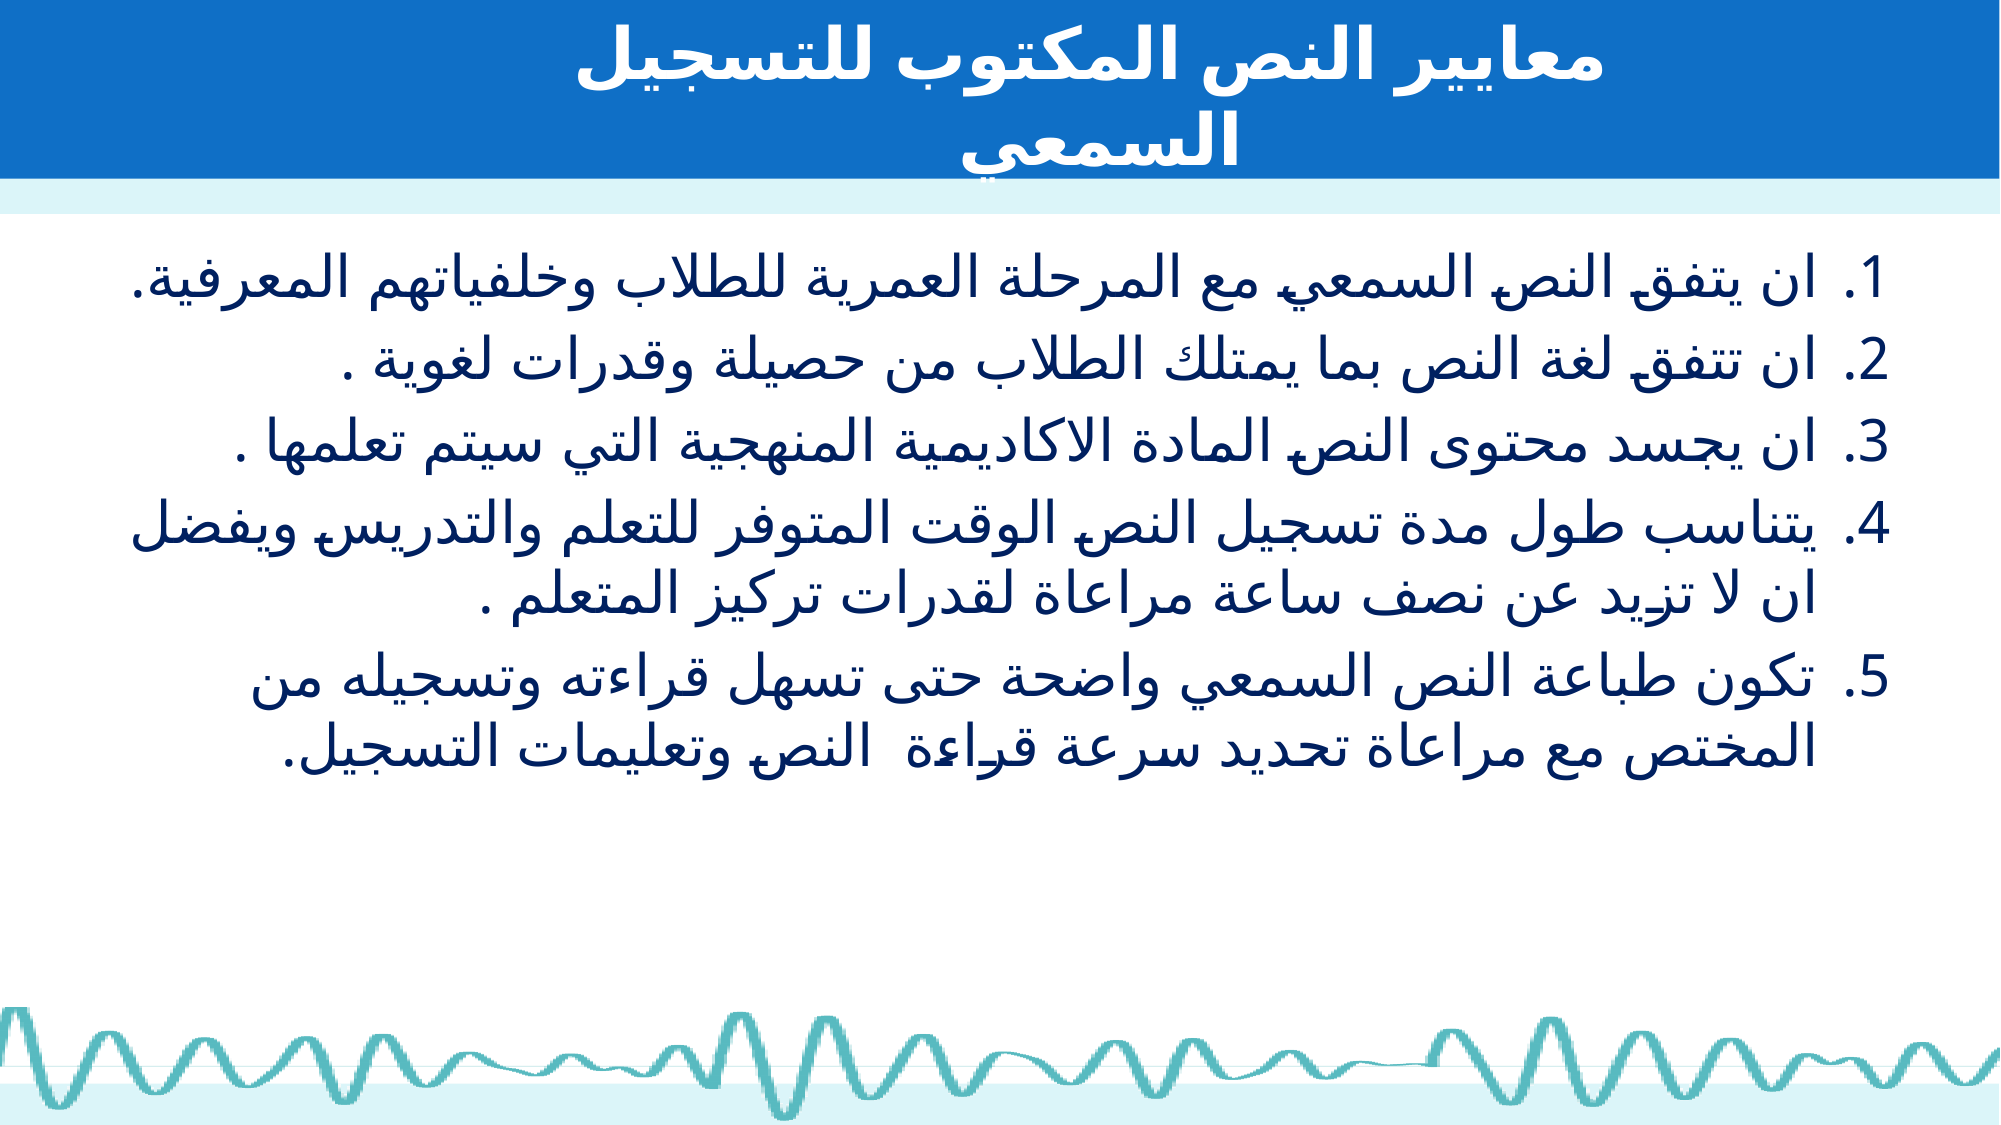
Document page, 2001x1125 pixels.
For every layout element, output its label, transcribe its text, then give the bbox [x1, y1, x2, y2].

list ان يتفق النص السمعي مع المرحلة العمرية للطلاب وخلفياتهم المعرفية. ان تتفق لغة النص بما يمتلك الطلاب من حصيلة وقدرات لغوية . ان يجسد محتوى النص المادة الاكاديمية المنهجية التي سيتم تعلمها . يتناسب طول مدة تسجيل النص الوقت المتوفر للتعلم والتدريس ويفضل ان لا تزيد عن نصف ساعة مراعاة لقدرات تركيز المتعلم . تكون طباعة النص السمعي واضحة حتى تسهل قراءته وتسجيله من المختص مع مراعاة تحديد سرعة قراءة النص وتعليمات التسجيل. [99, 231, 1900, 974]
title معايير النص المكتوب للتسجيل السمعي [477, 0, 1705, 188]
